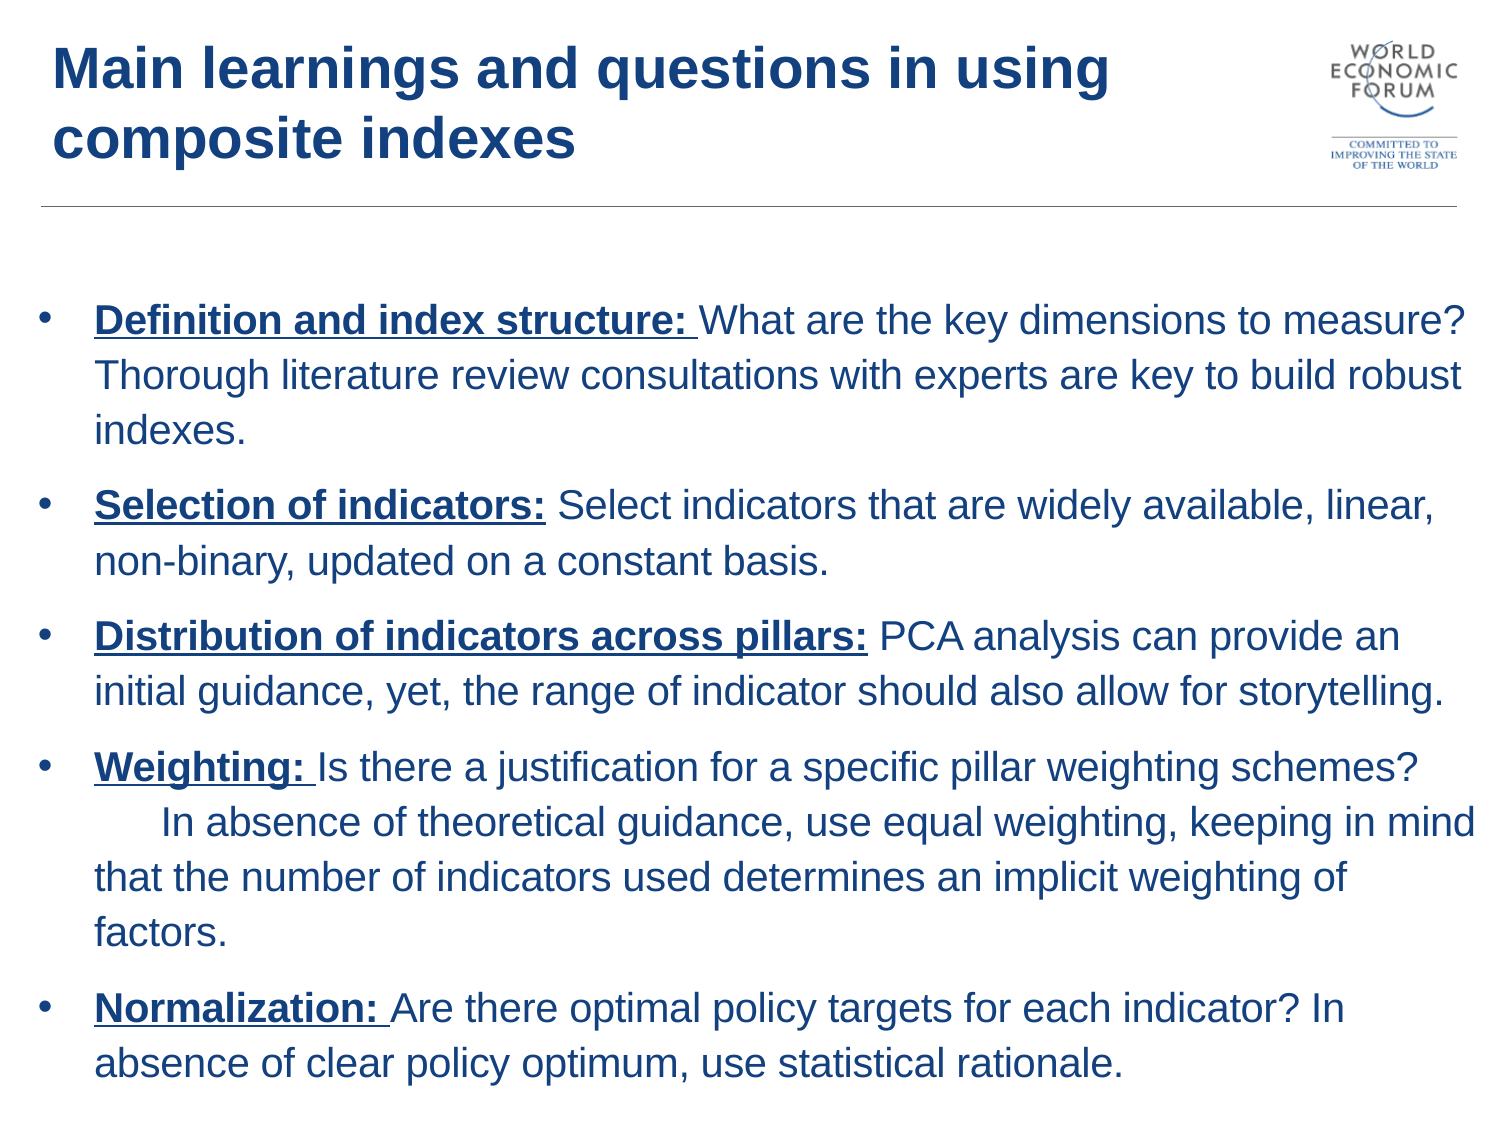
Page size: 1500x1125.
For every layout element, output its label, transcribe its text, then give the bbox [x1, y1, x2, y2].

picture [1375, 39, 1458, 170]
text_box Definition and index structure: What are the key dimensions to measure? Thorough literature review consultations with experts are key to build robust indexes. Selection of indicators: Select indicators that are widely available, linear, non-binary, updated on a constant basis. Distribution of indicators across pillars: PCA analysis can provide an initial guidance, yet, the range of indicator should also allow for storytelling. Weighting: Is there a justification for a specific pillar weighting schemes? In absence of theoretical guidance, use equal weighting, keeping in mind that the number of indicators used determines an implicit weighting of factors. Normalization: Are there optimal policy targets for each indicator? In absence of clear policy optimum, use statistical rationale. [37, 216, 1488, 1125]
text_box Main learnings and questions in using composite indexes [37, 23, 1375, 178]
